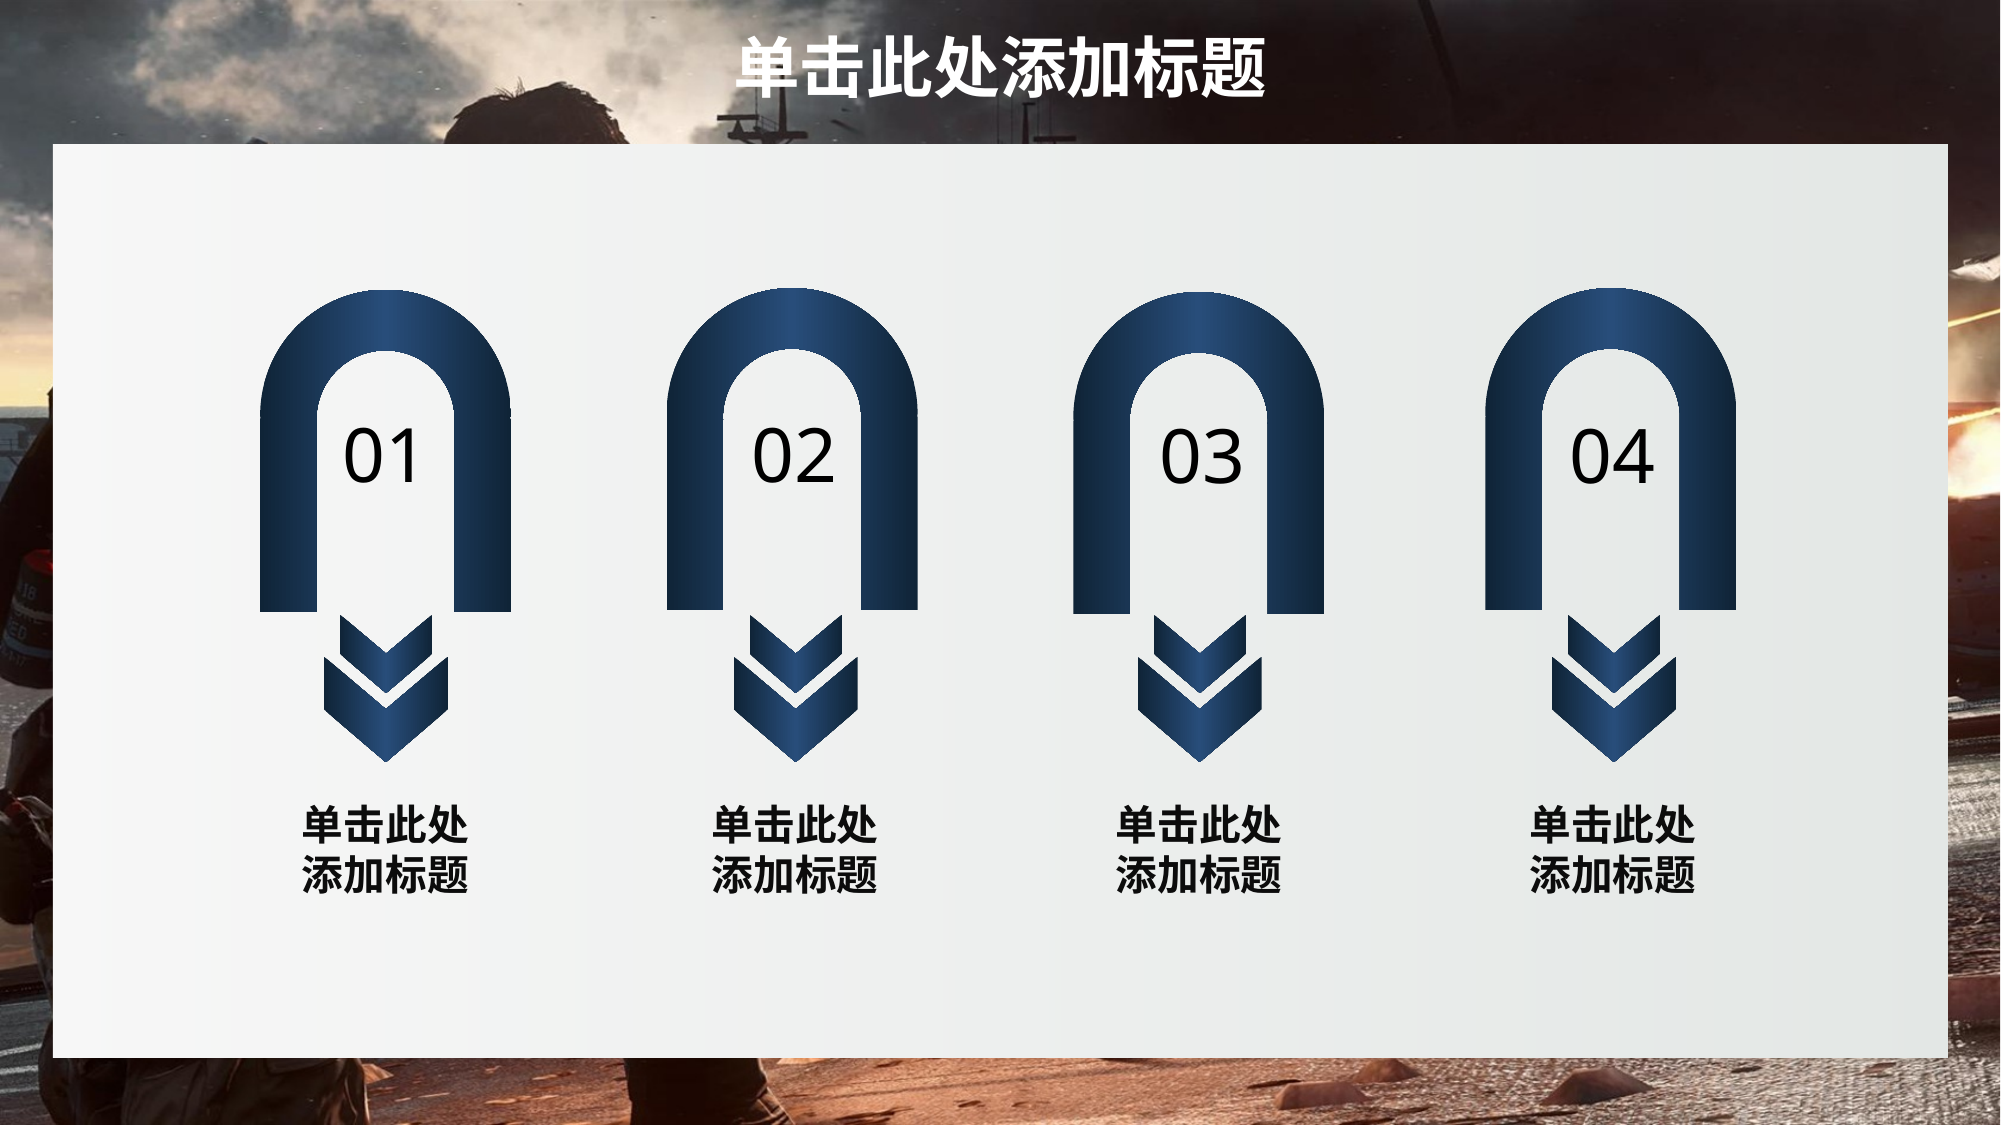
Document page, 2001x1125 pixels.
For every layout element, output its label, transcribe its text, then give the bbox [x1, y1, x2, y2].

text_box 单击此处 添加标题 [287, 791, 484, 907]
text_box [323, 656, 448, 763]
text_box [749, 614, 842, 693]
text_box [260, 289, 511, 612]
text_box 01 [327, 400, 444, 506]
text_box [1153, 614, 1247, 693]
text_box [1073, 292, 1325, 615]
text_box 03 [1145, 401, 1261, 507]
text_box [1137, 656, 1262, 763]
text_box 单击此处 添加标题 [696, 791, 894, 907]
text_box [1551, 656, 1676, 763]
text_box [52, 144, 1948, 1058]
text_box 04 [1554, 401, 1671, 507]
text_box [733, 656, 858, 763]
picture [0, 0, 2001, 1125]
text_box 单击此处添加标题 [718, 18, 1283, 114]
text_box [1567, 614, 1661, 693]
text_box 单击此处 添加标题 [1100, 791, 1298, 907]
text_box [1485, 288, 1737, 611]
text_box [339, 614, 433, 693]
text_box 单击此处 添加标题 [1514, 791, 1712, 907]
text_box 02 [736, 400, 853, 506]
text_box [666, 288, 918, 611]
